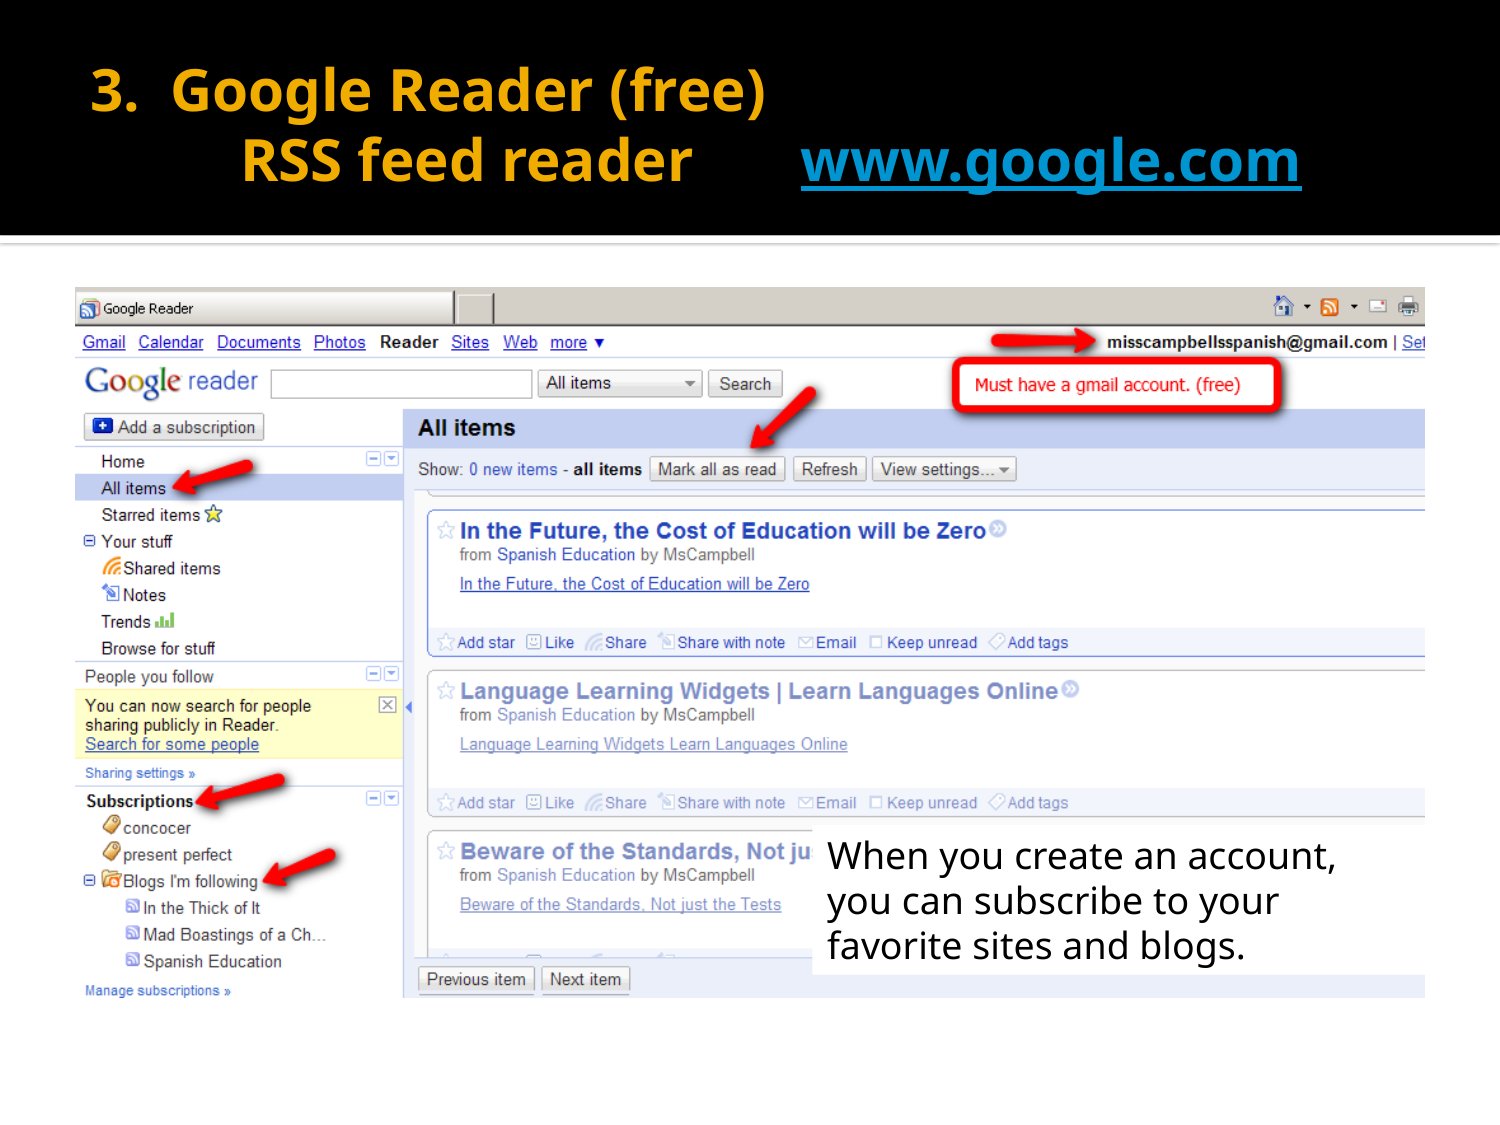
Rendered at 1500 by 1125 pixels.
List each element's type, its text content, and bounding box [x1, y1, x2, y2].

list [74, 287, 1425, 999]
title 3. Google Reader (free) RSS feed reader www.google.com [75, 25, 1425, 231]
